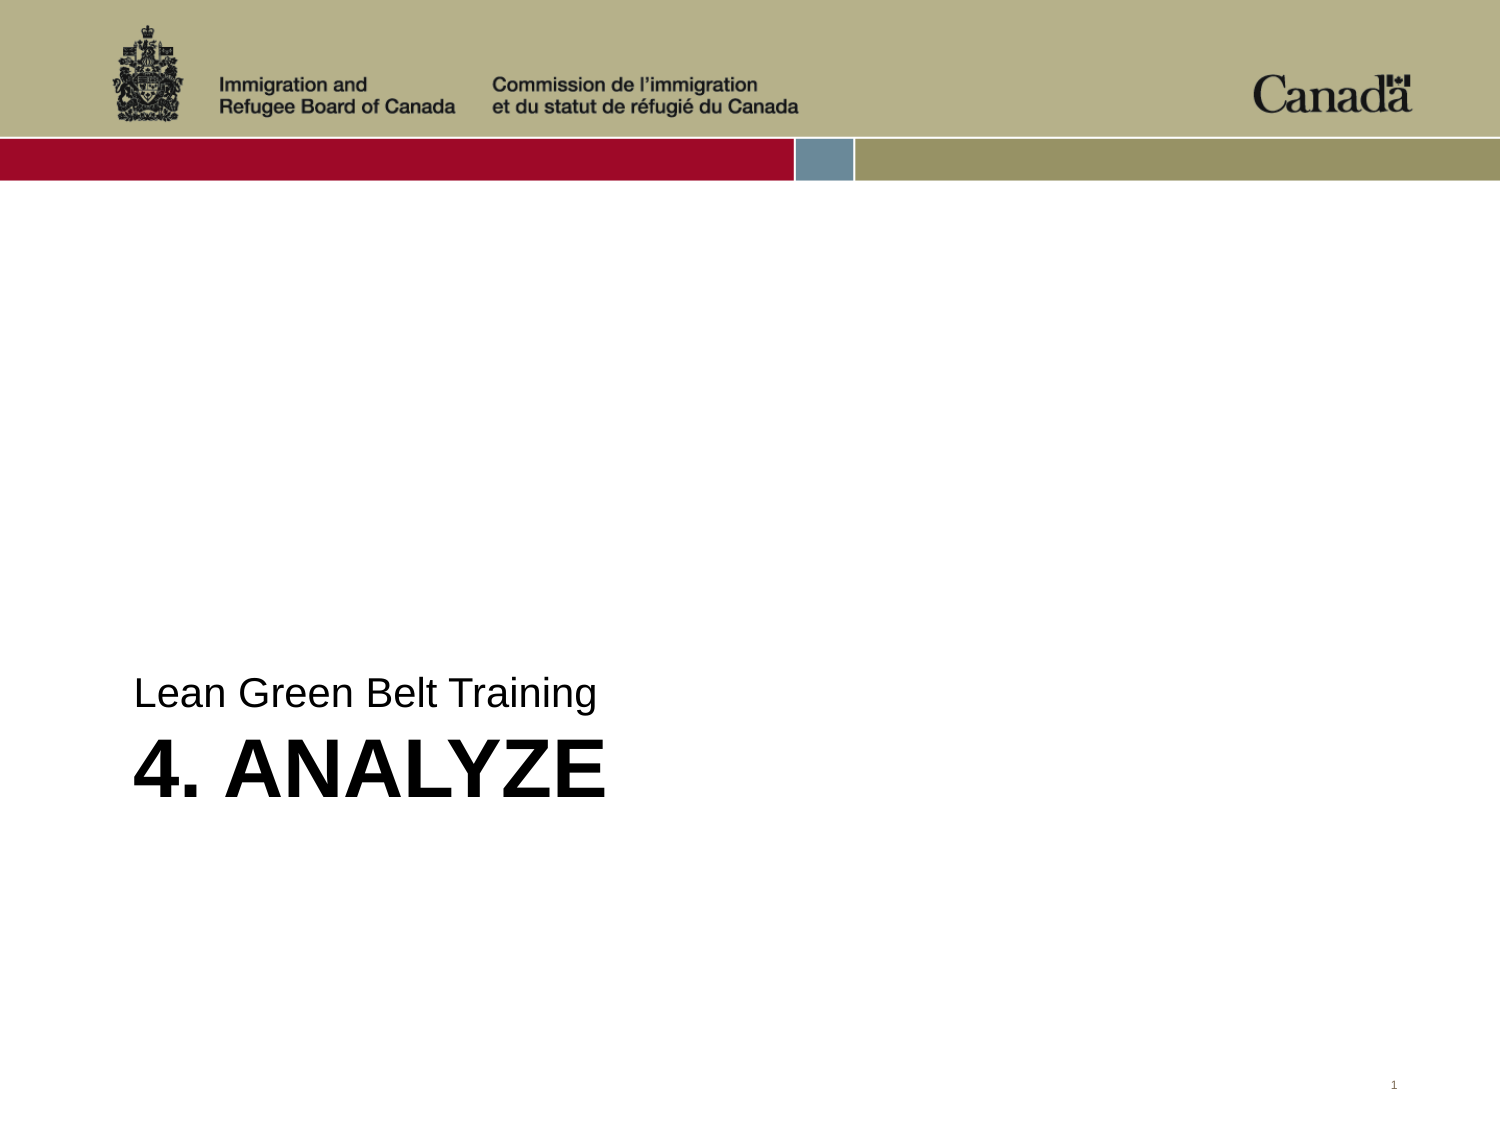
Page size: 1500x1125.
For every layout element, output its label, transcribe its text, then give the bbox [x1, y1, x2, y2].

picture [0, 0, 1500, 1125]
list Lean Green Belt Training [118, 476, 1394, 723]
title 4. ANALYZE [118, 723, 1394, 947]
slide_number 1 [1100, 1025, 1413, 1100]
